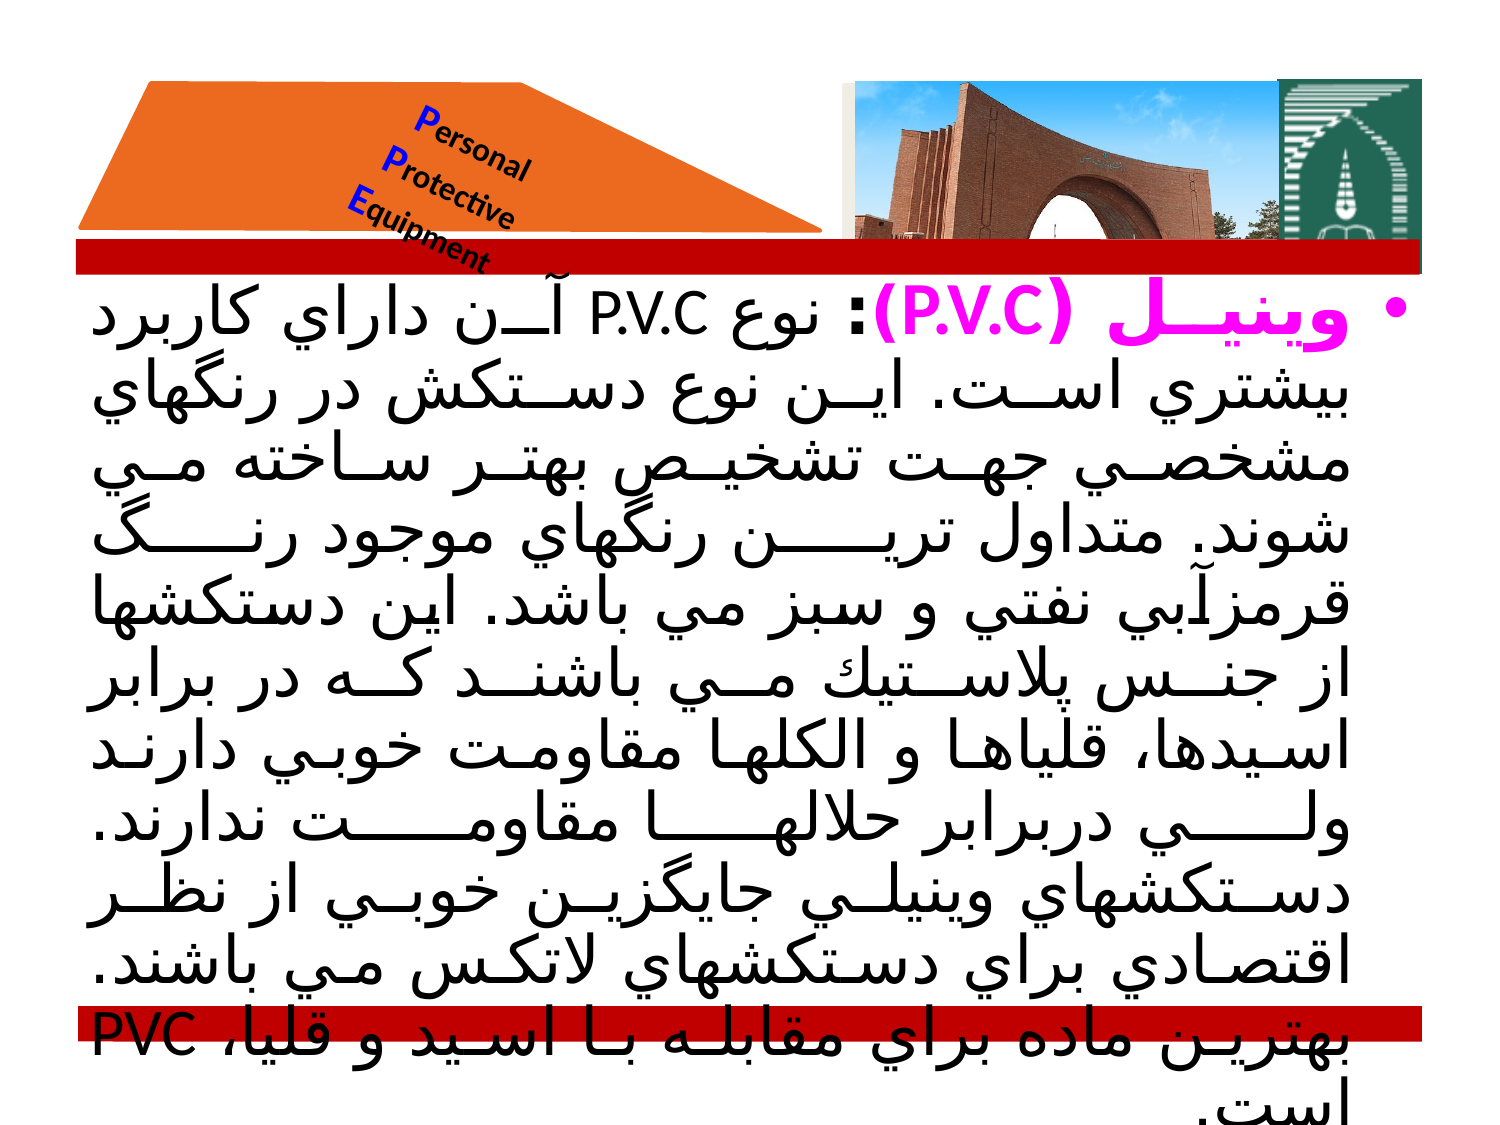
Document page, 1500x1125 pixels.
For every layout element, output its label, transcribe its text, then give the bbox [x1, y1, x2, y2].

list وينيل (P.V.C): نوع P.V.C آن داراي كاربرد بيشتري است. اين نوع دستكش در رنگهاي مشخصي جهت تشخيص بهتر ساخته مي شوند. متداول ترين رنگهاي موجود رنگ قرمز‌آبي نفتي و سبز مي باشد. اين دستكشها از جنس پلاستيك مي باشند كه در برابر اسيدها، قلياها و الكلها مقاومت خوبي دارند ولي دربرابر حلالها مقاومت ندارند. دستكشهاي وينيلي جايگزين خوبي از نظر اقتصادي براي دستكشهاي لاتكس مي باشند. بهترين ماده براي مقابله با اسيد و قليا،‌ PVC است. [75, 262, 1425, 1005]
picture [855, 79, 1422, 262]
